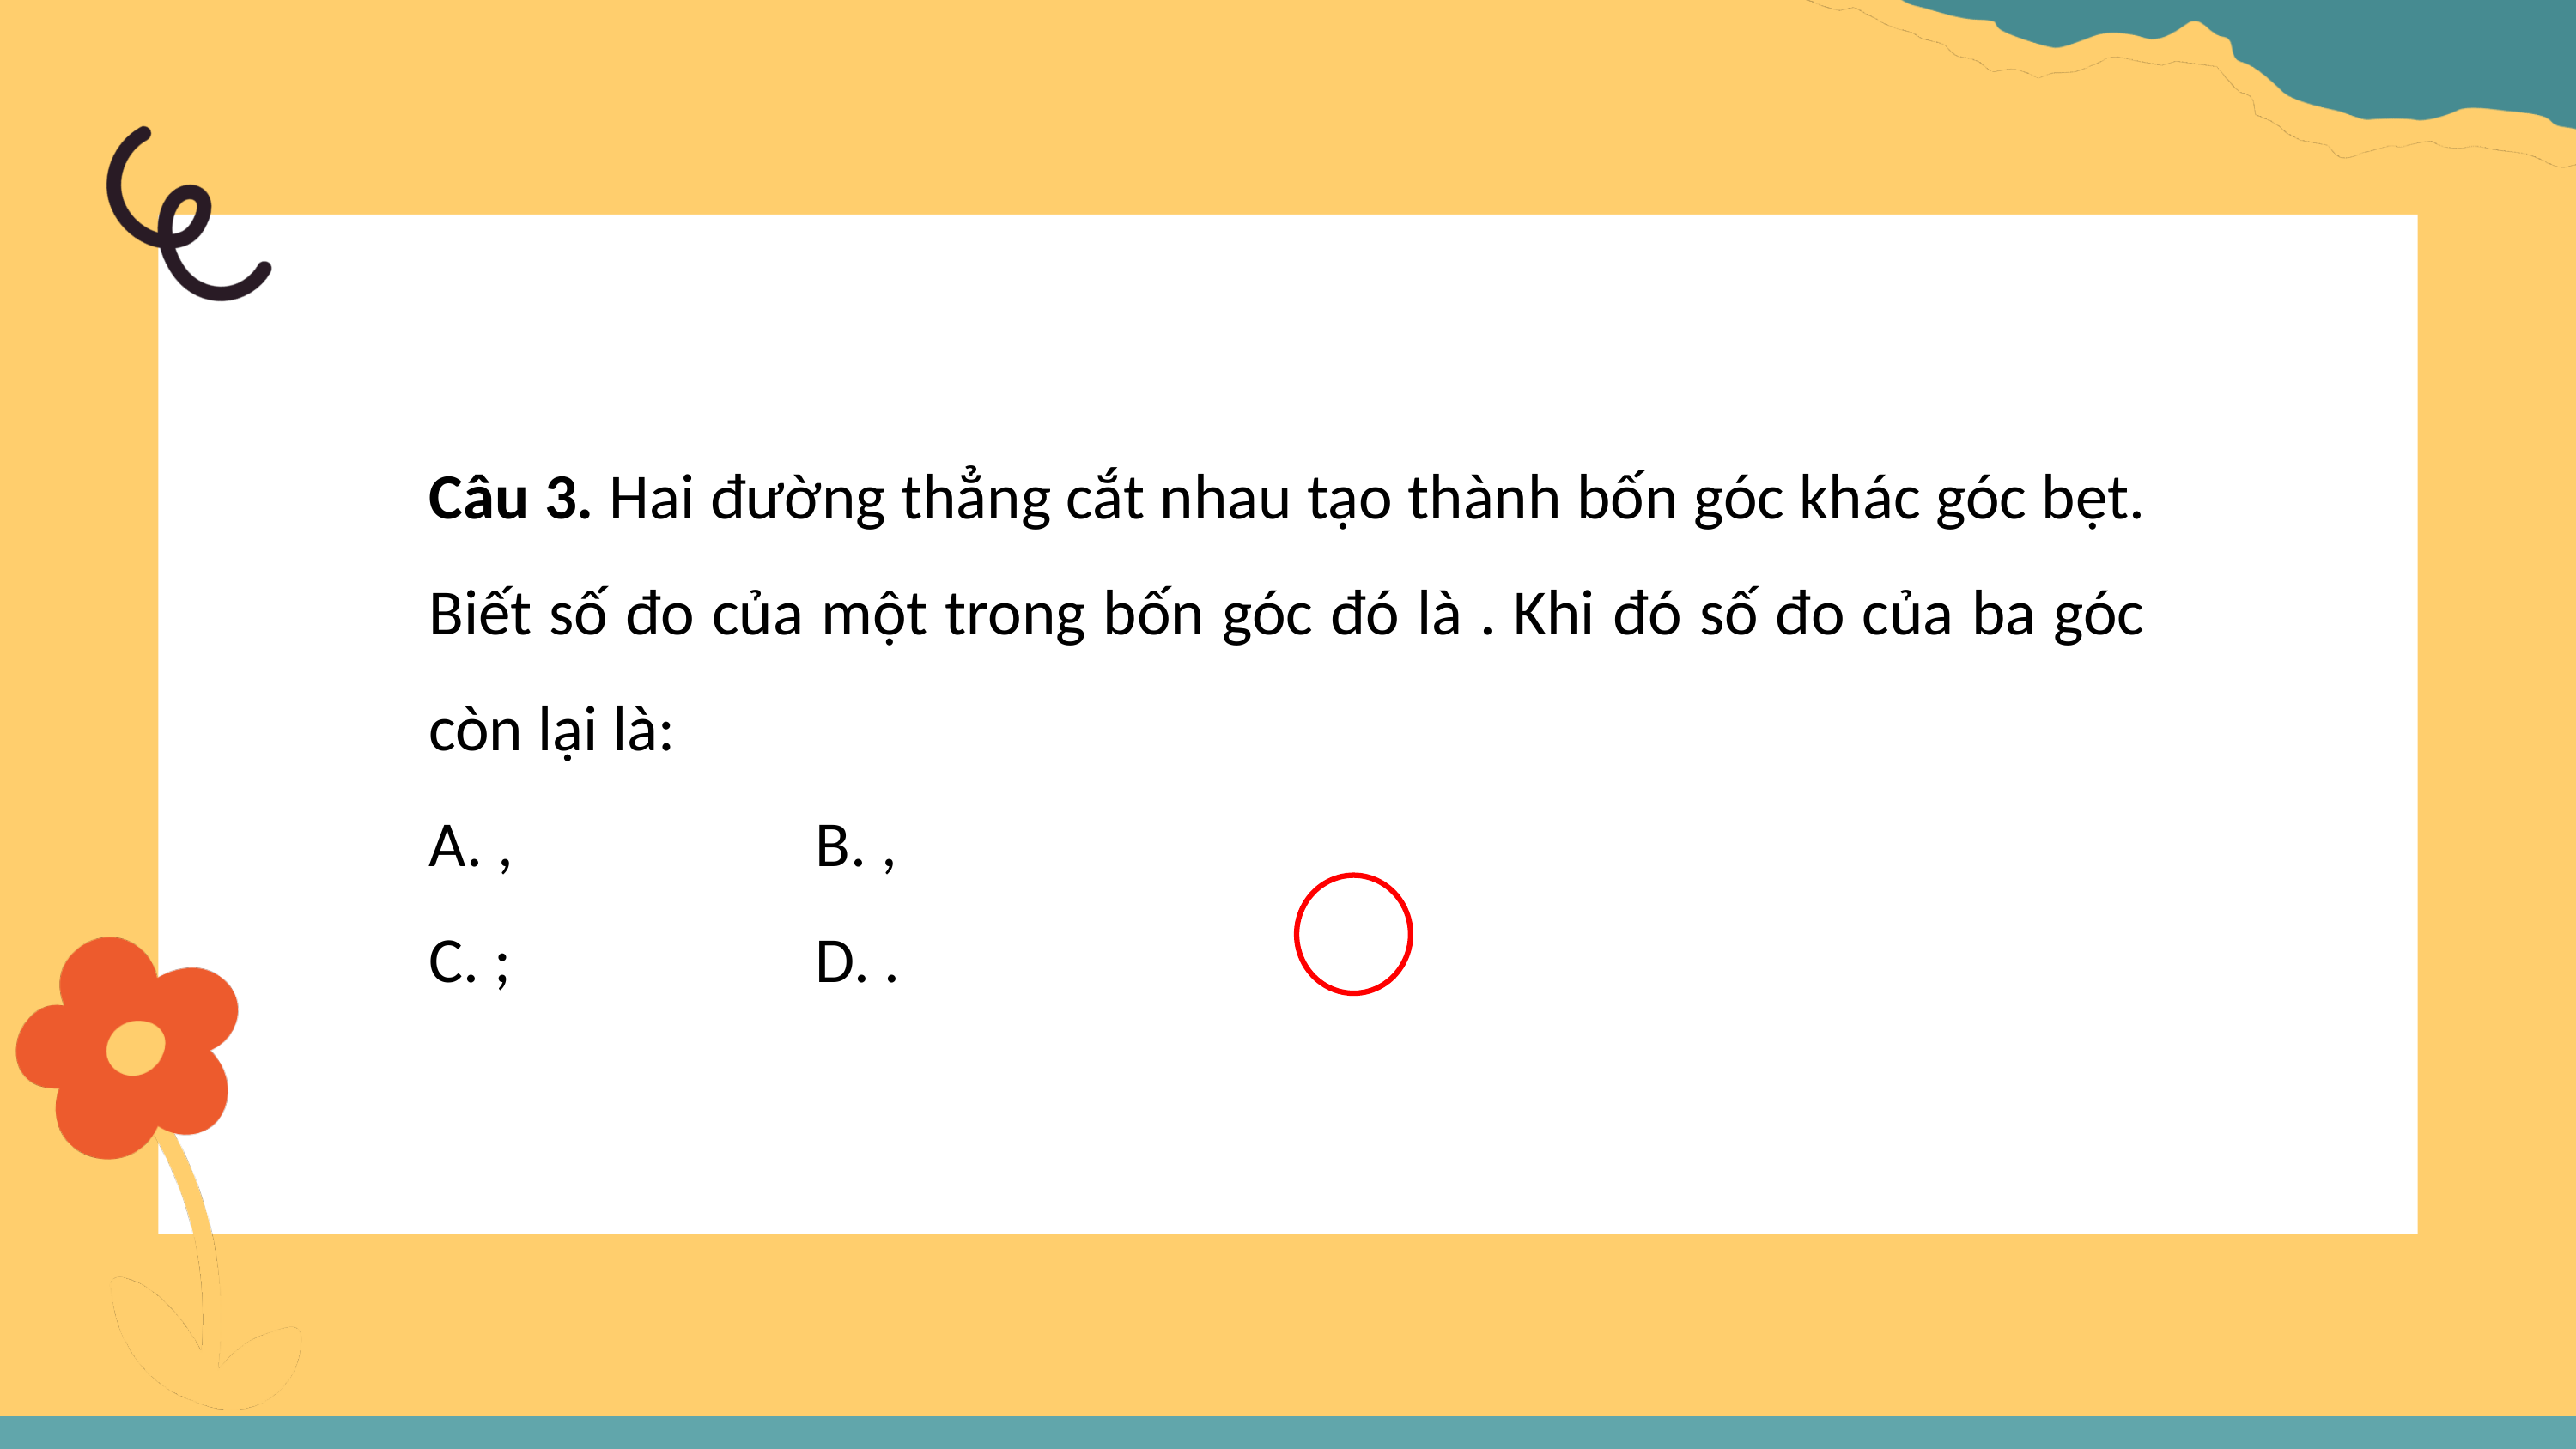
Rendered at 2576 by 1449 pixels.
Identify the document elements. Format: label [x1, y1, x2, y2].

text_box [158, 214, 2418, 1234]
picture [71, 116, 280, 335]
picture [1769, 0, 2576, 260]
picture [14, 933, 303, 1416]
text_box [0, 1415, 2576, 1449]
text_box [1297, 875, 1411, 994]
